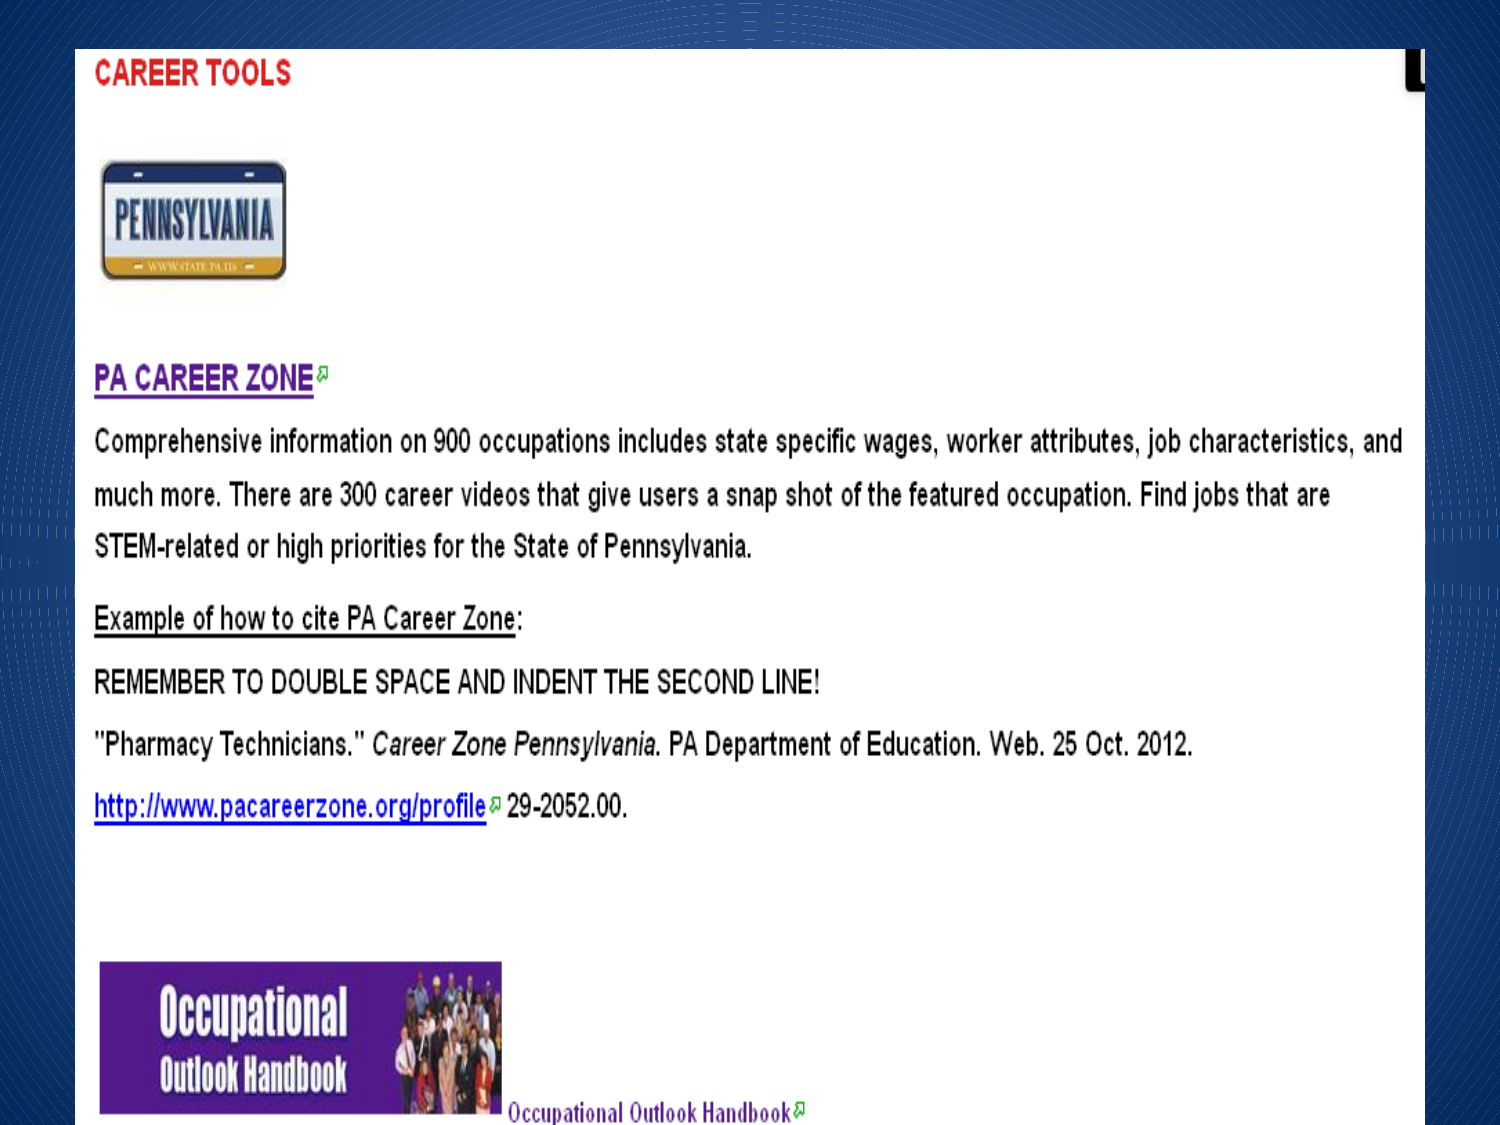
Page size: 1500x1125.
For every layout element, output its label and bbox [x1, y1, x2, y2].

list [74, 49, 1426, 1125]
